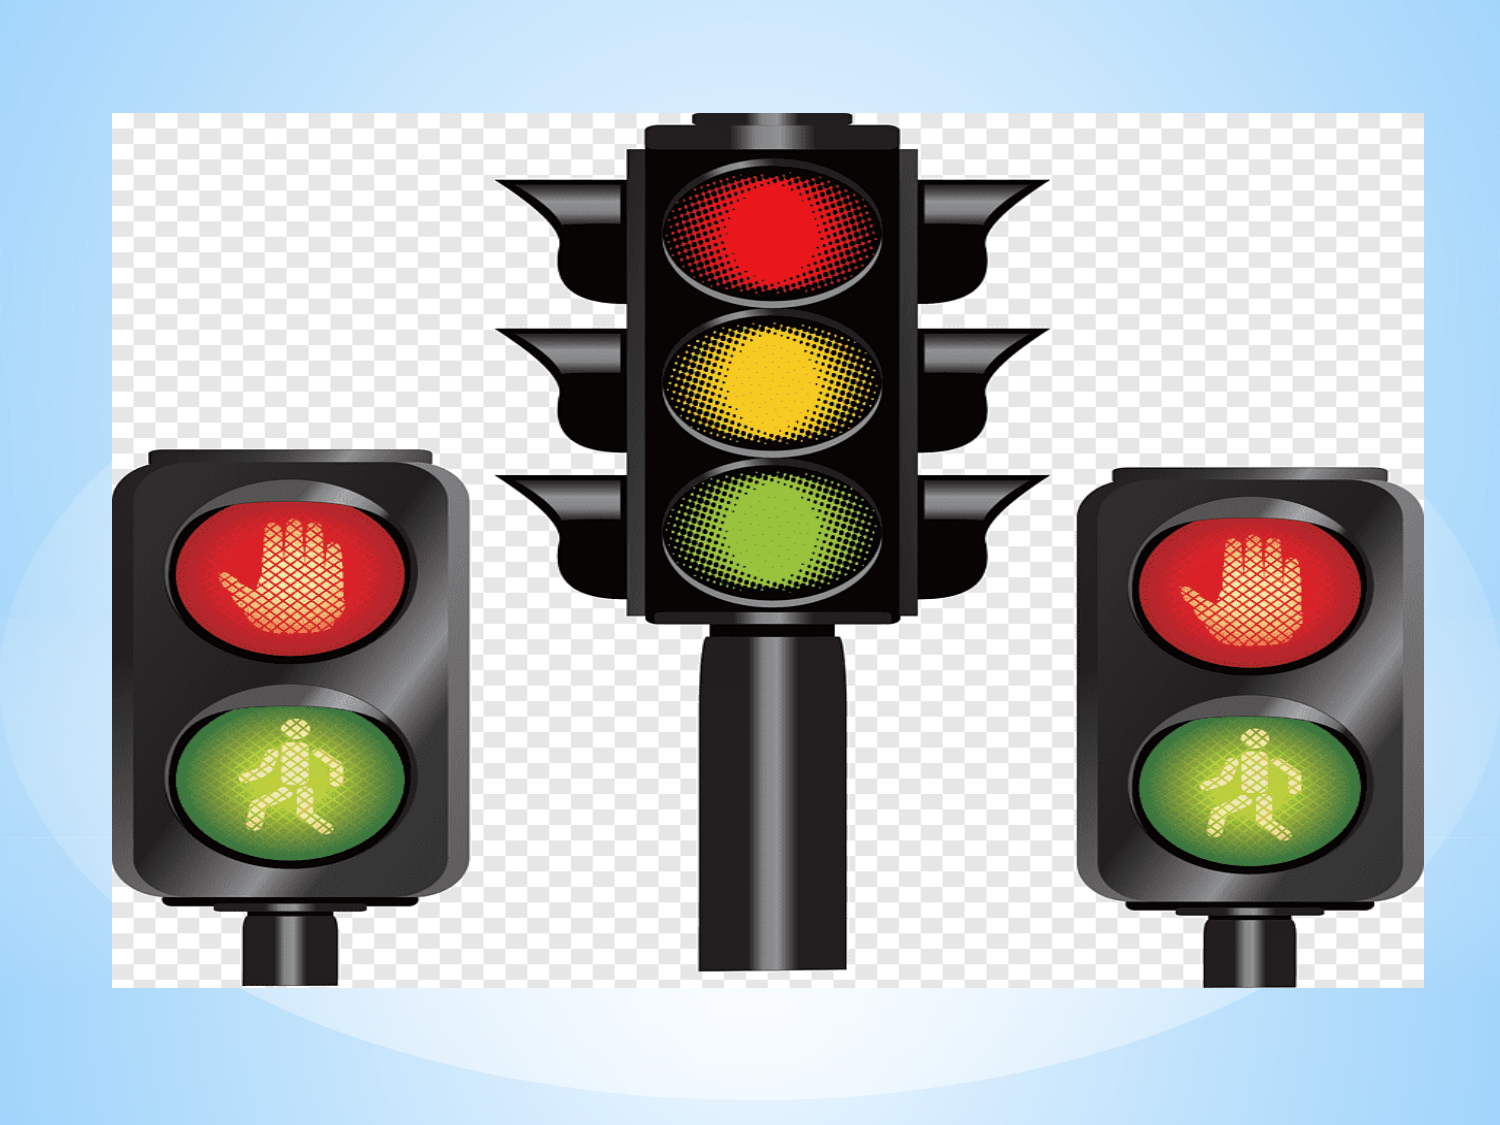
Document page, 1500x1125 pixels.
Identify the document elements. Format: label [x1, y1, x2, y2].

picture [111, 113, 1424, 988]
